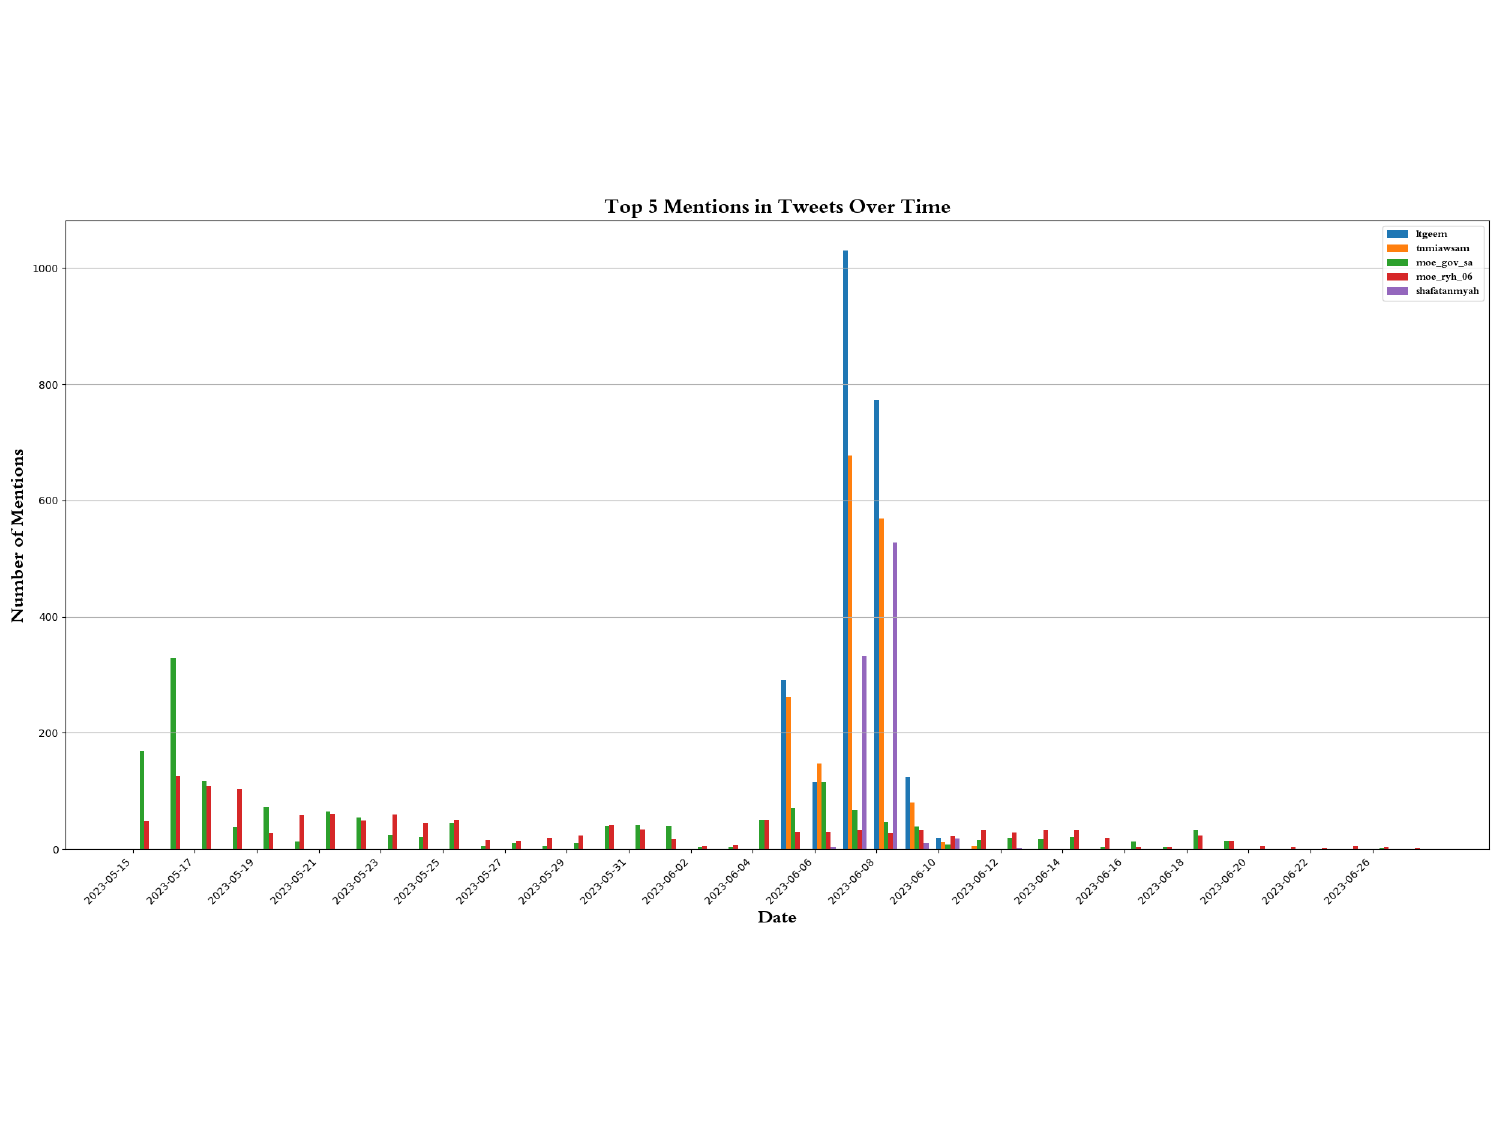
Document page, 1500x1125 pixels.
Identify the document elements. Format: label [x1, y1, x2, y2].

picture [0, 187, 1500, 938]
